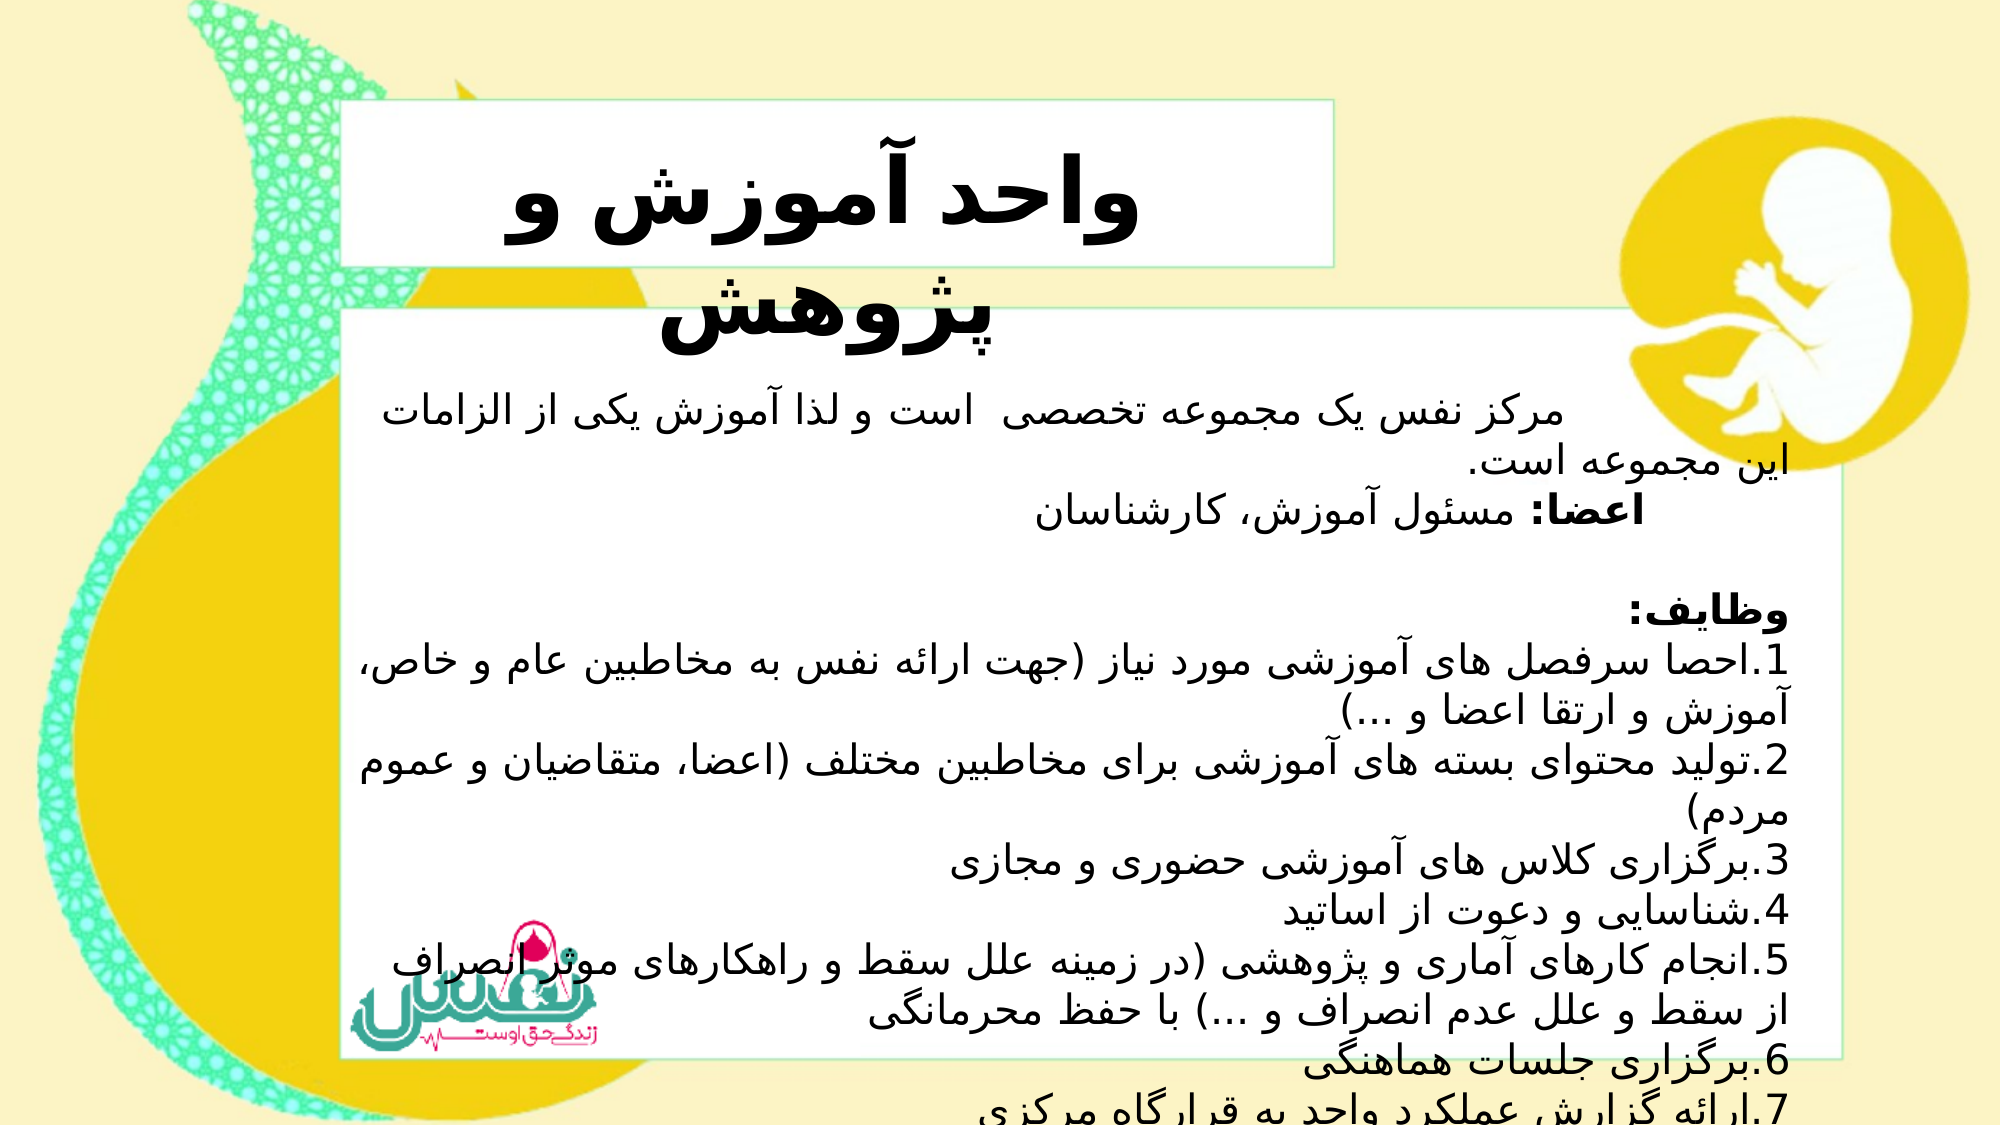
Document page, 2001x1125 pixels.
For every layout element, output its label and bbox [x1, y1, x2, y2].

list [0, 0, 2000, 1125]
